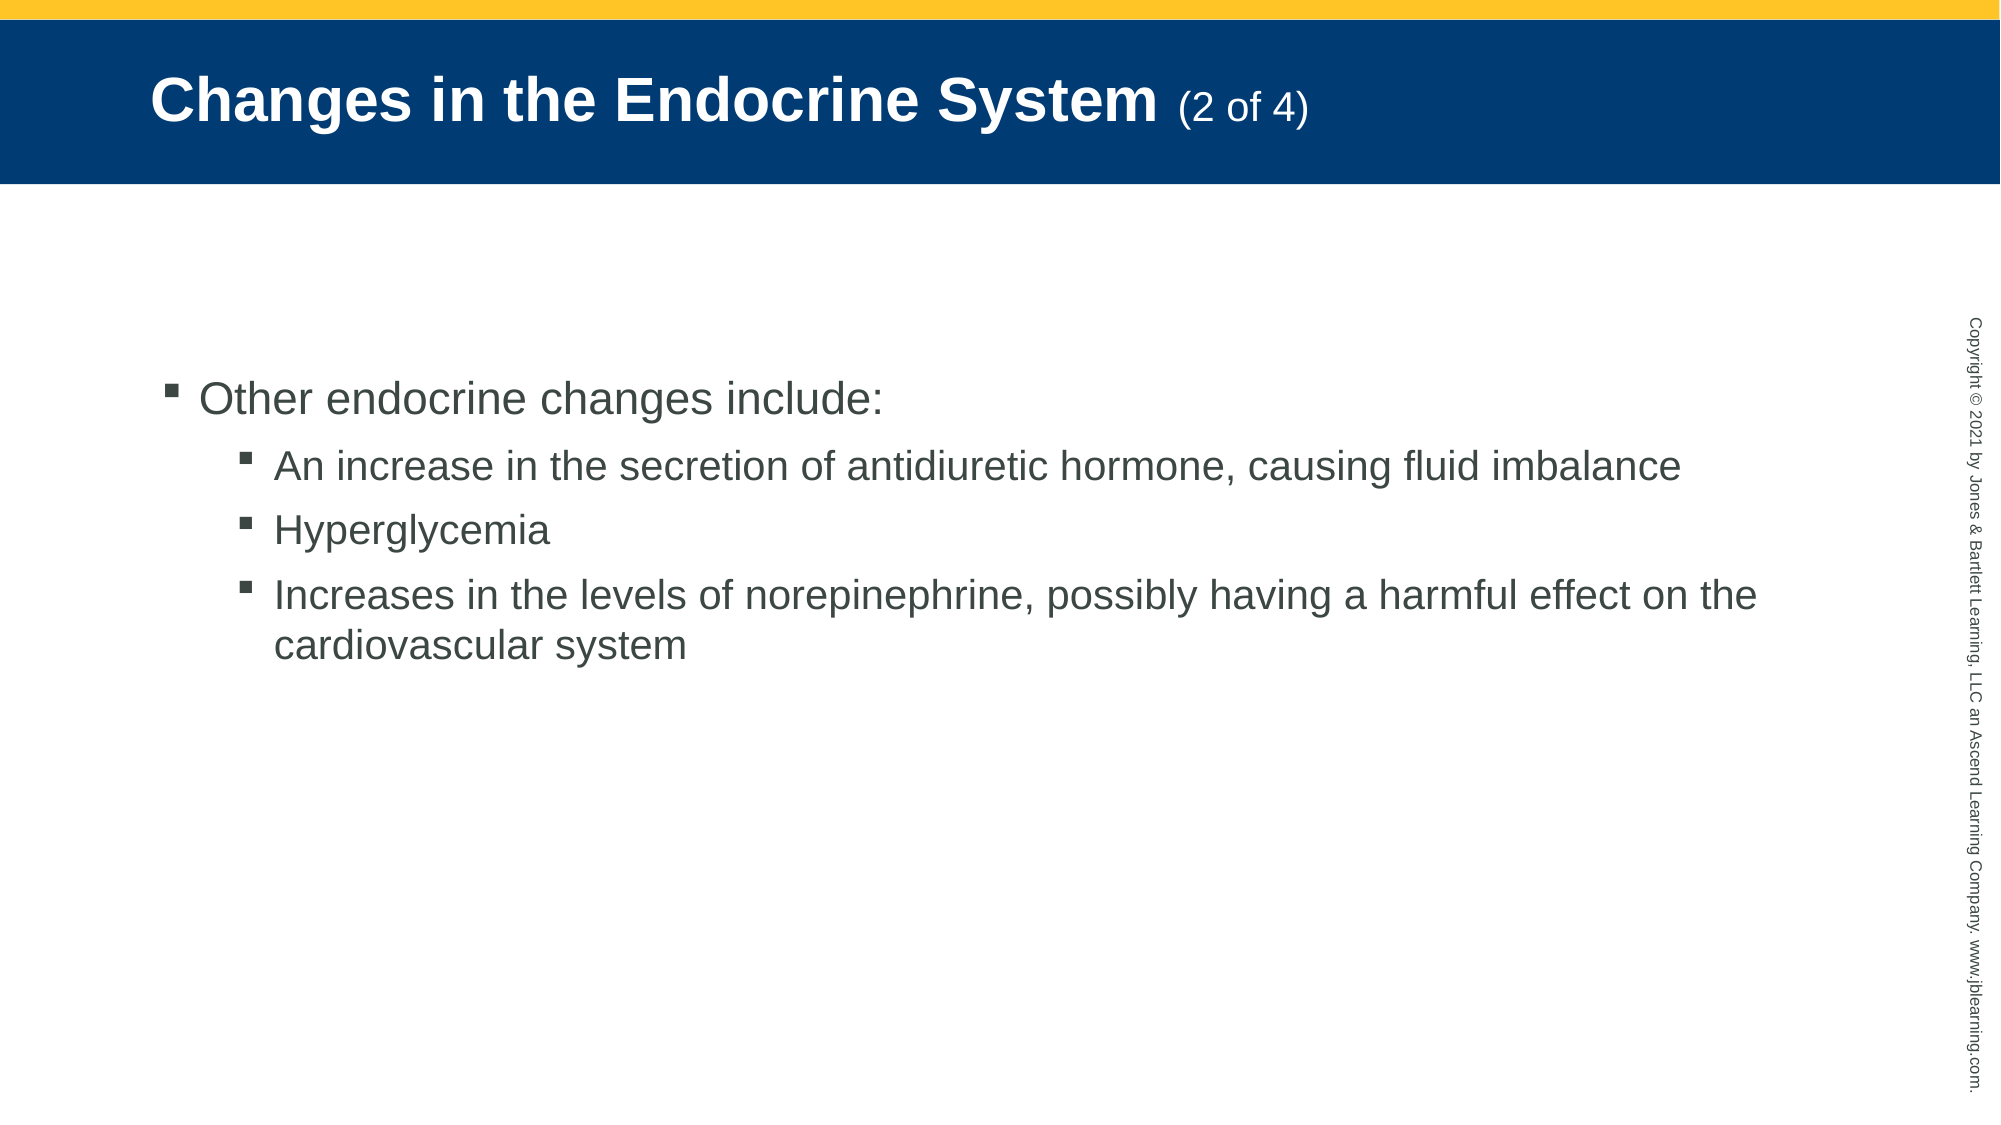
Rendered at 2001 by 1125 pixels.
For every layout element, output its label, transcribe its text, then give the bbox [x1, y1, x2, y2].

title Changes in the Endocrine System (2 of 4) [0, 19, 2000, 185]
list Other endocrine changes include: An increase in the secretion of antidiuretic hormone, causing fluid imbalance Hyperglycemia Increases in the levels of norepinephrine, possibly having a harmful effect on the cardiovascular system [146, 361, 1859, 1016]
